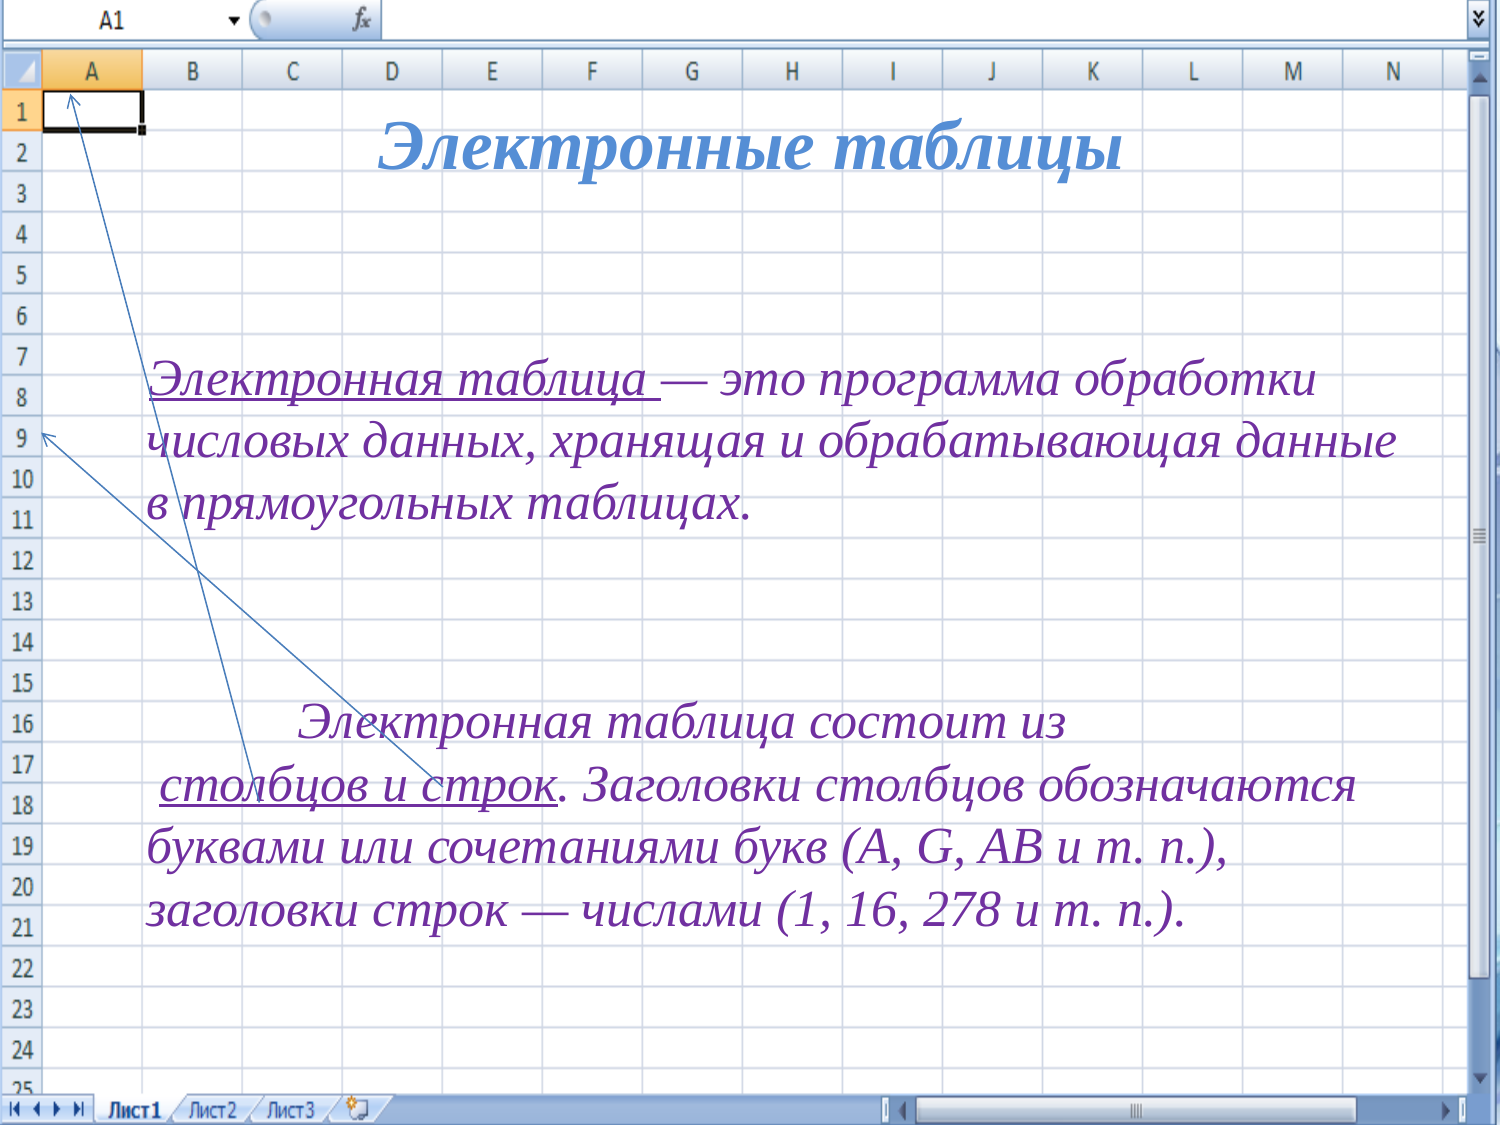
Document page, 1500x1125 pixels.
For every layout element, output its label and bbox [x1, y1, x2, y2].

picture [0, 0, 1500, 1125]
text_box [0, 353, 520, 543]
text_box [40, 432, 444, 788]
